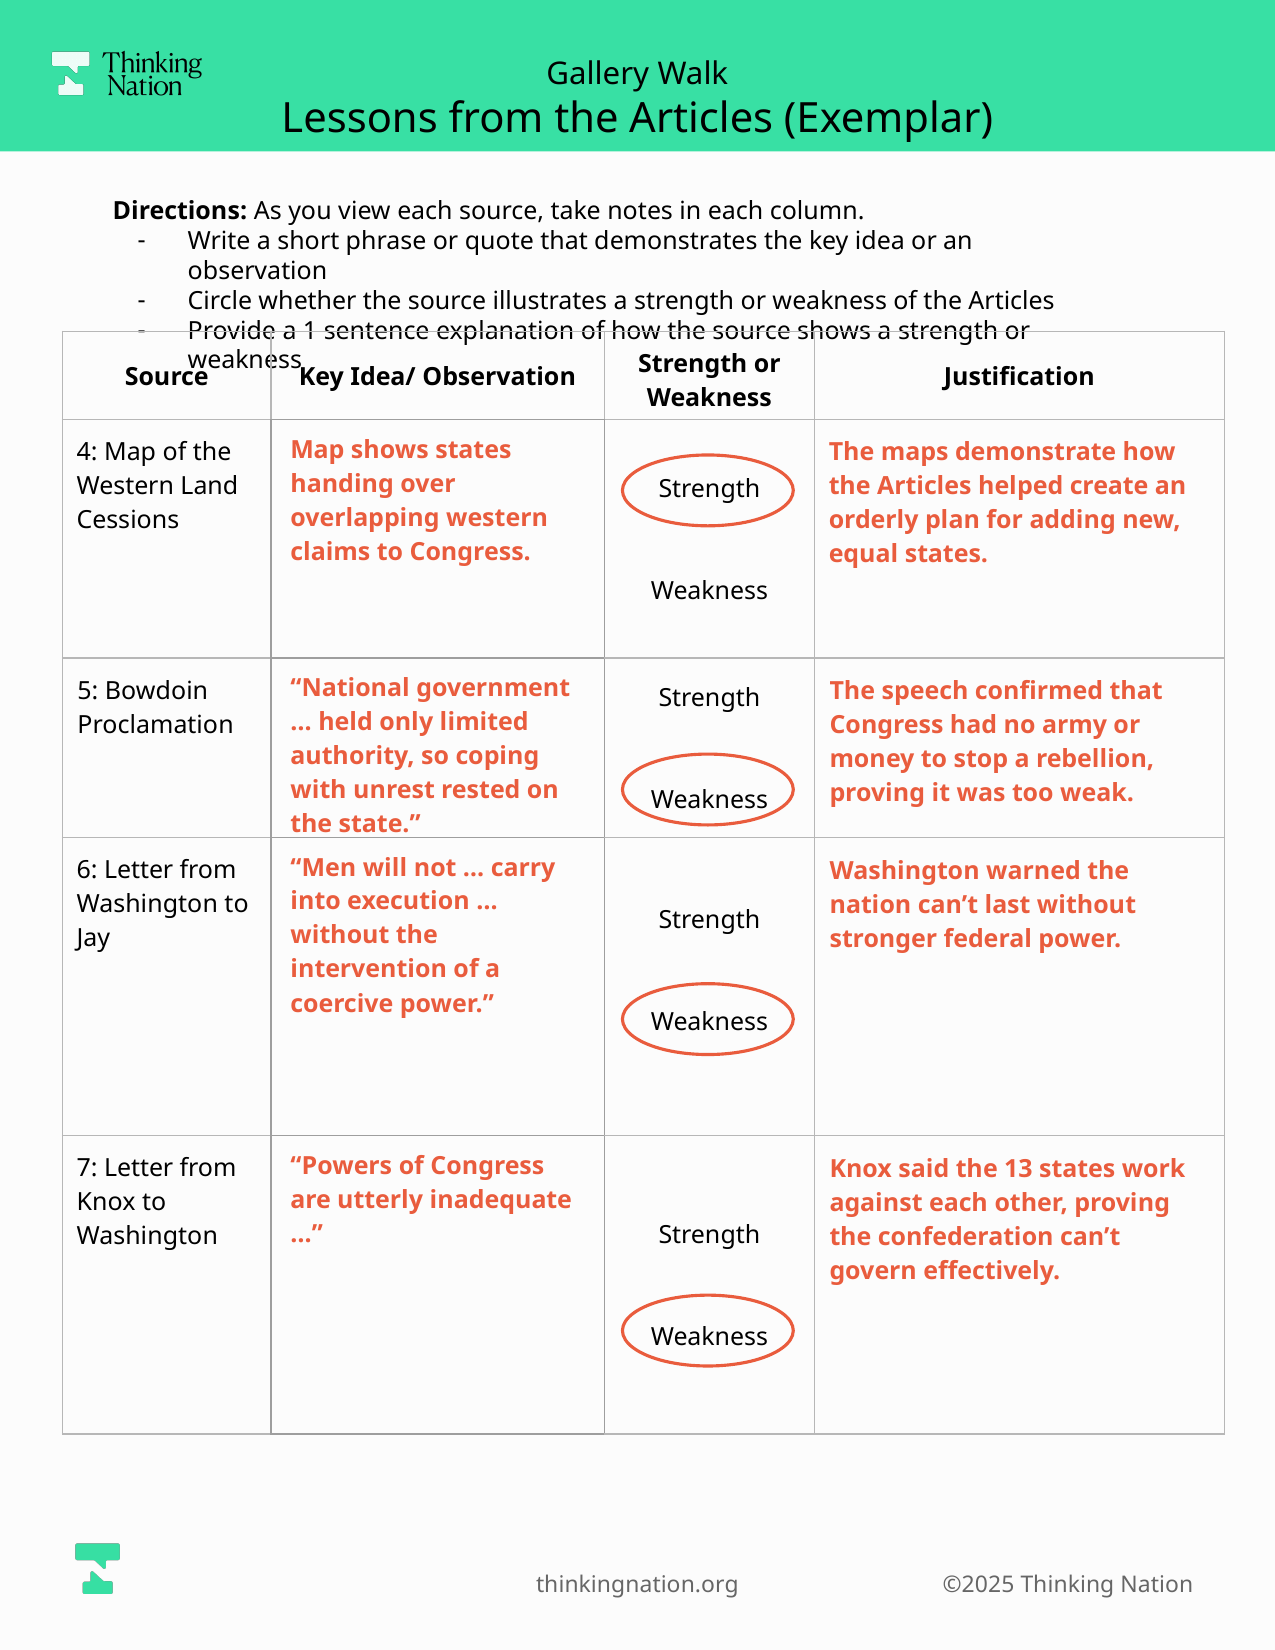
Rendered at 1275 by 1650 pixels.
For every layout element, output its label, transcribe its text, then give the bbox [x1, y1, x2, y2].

picture [62, 1533, 133, 1604]
table_cell The speech confirmed that Congress had no army or money to stop a rebellion, proving it was too weak. [815, 659, 1224, 837]
text_box Directions: As you view each source, take notes in each column. Write a short phrase or quote that demonstrates the key idea or an observation Circle whether the source illustrates a strength or weakness of the Articles Provide a 1 sentence explanation of how the source shows a strength or weakness [98, 180, 1130, 331]
table_cell Washington warned the nation can’t last without stronger federal power. [815, 838, 1224, 1135]
table_cell The maps demonstrate how the Articles helped create an orderly plan for adding new, equal states. [815, 420, 1224, 657]
table_cell 7: Letter from Knox to Washington [63, 1136, 270, 1433]
table_header Key Idea/ Observation [272, 332, 604, 419]
text_box [622, 1295, 794, 1367]
table_cell Strength Weakness [605, 420, 814, 657]
table_cell “National government … held only limited authority, so coping with unrest rested on the state.” [272, 659, 604, 837]
picture [35, 37, 207, 109]
table_cell Map shows states handing over overlapping western claims to Congress. [272, 420, 604, 657]
table_header Strength or Weakness [605, 332, 814, 419]
table_cell Strength Weakness [605, 1136, 814, 1433]
text_box ©2025 Thinking Nation [907, 1553, 1210, 1605]
text_box Gallery Walk Lessons from the Articles (Exemplar) [0, 0, 1275, 152]
table_cell “Powers of Congress are utterly inadequate …” [272, 1136, 604, 1433]
table_cell 5: Bowdoin Proclamation [63, 659, 270, 837]
table_header Justification [815, 332, 1224, 419]
table_cell Strength Weakness [605, 838, 814, 1135]
text_box [622, 754, 794, 825]
table_header Source [63, 332, 270, 419]
text_box [622, 983, 794, 1055]
table_cell 6: Letter from Washington to Jay [63, 838, 270, 1135]
table_cell “Men will not … carry into execution … without the intervention of a coercive power.” [272, 838, 604, 1135]
text_box thinkingnation.org [486, 1553, 789, 1605]
table_cell 4: Map of the Western Land Cessions [63, 420, 270, 657]
text_box [622, 454, 794, 526]
table_cell Strength Weakness [605, 659, 814, 837]
table_cell Knox said the 13 states work against each other, proving the confederation can’t govern effectively. [815, 1136, 1224, 1433]
